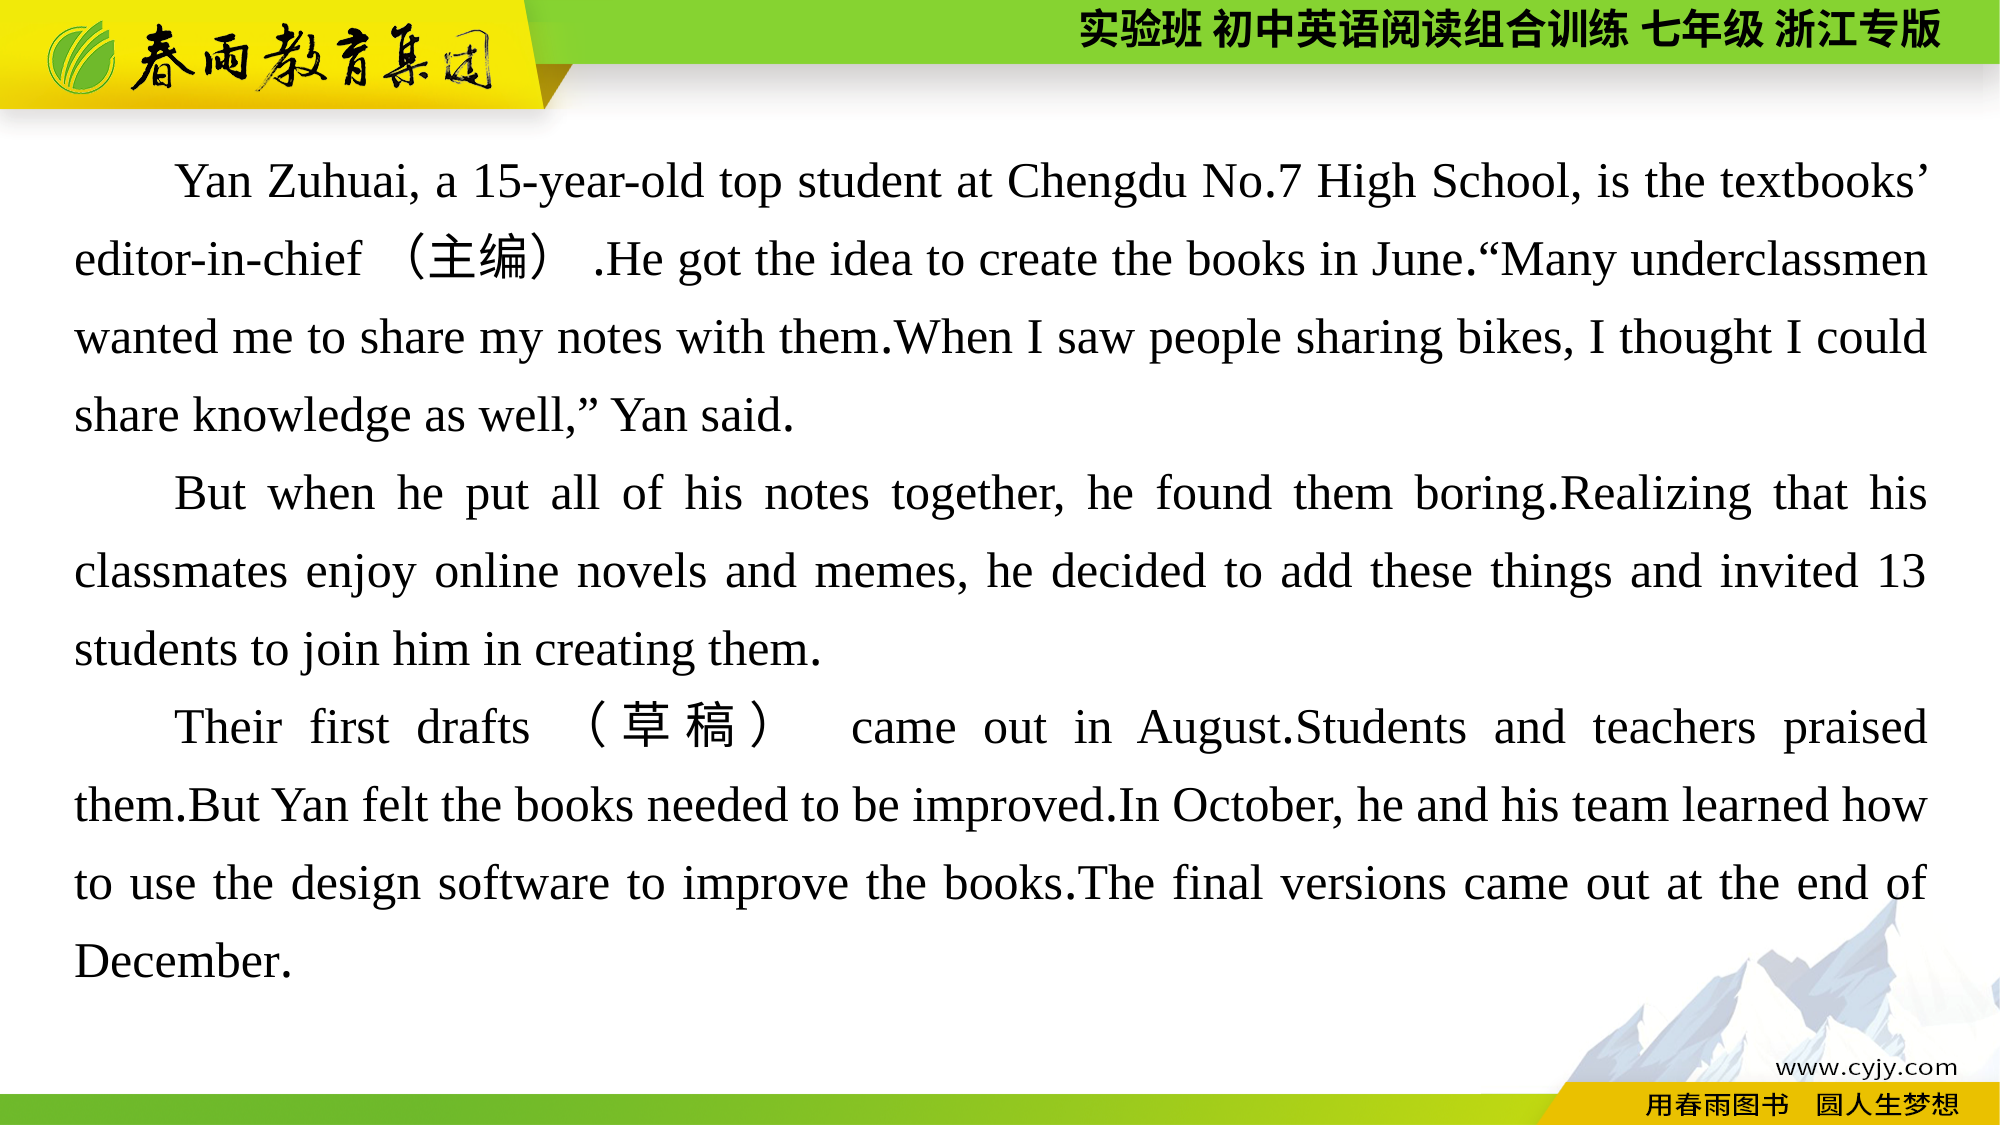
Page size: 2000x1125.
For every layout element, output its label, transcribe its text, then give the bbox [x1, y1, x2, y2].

list Yan Zuhuai, a 15-year-old top student at Chengdu No.7 High School, is the textbooks’ editor-in-chief（主编）.He got the idea to create the books in June.“Many underclassmen wanted me to share my notes with them.When I saw people sharing bikes, I thought I could share knowledge as well,” Yan said. But when he put all of his notes together, he found them boring.Realizing that his classmates enjoy online novels and memes, he decided to add these things and invited 13 students to join him in creating them. Their first drafts（草稿） came out in August.Students and teachers praised them.But Yan felt the books needed to be improved.In October, he and his team learned how to use the design software to improve the books.The final versions came out at the end of December. [59, 122, 1944, 996]
picture [0, 0, 2000, 1125]
